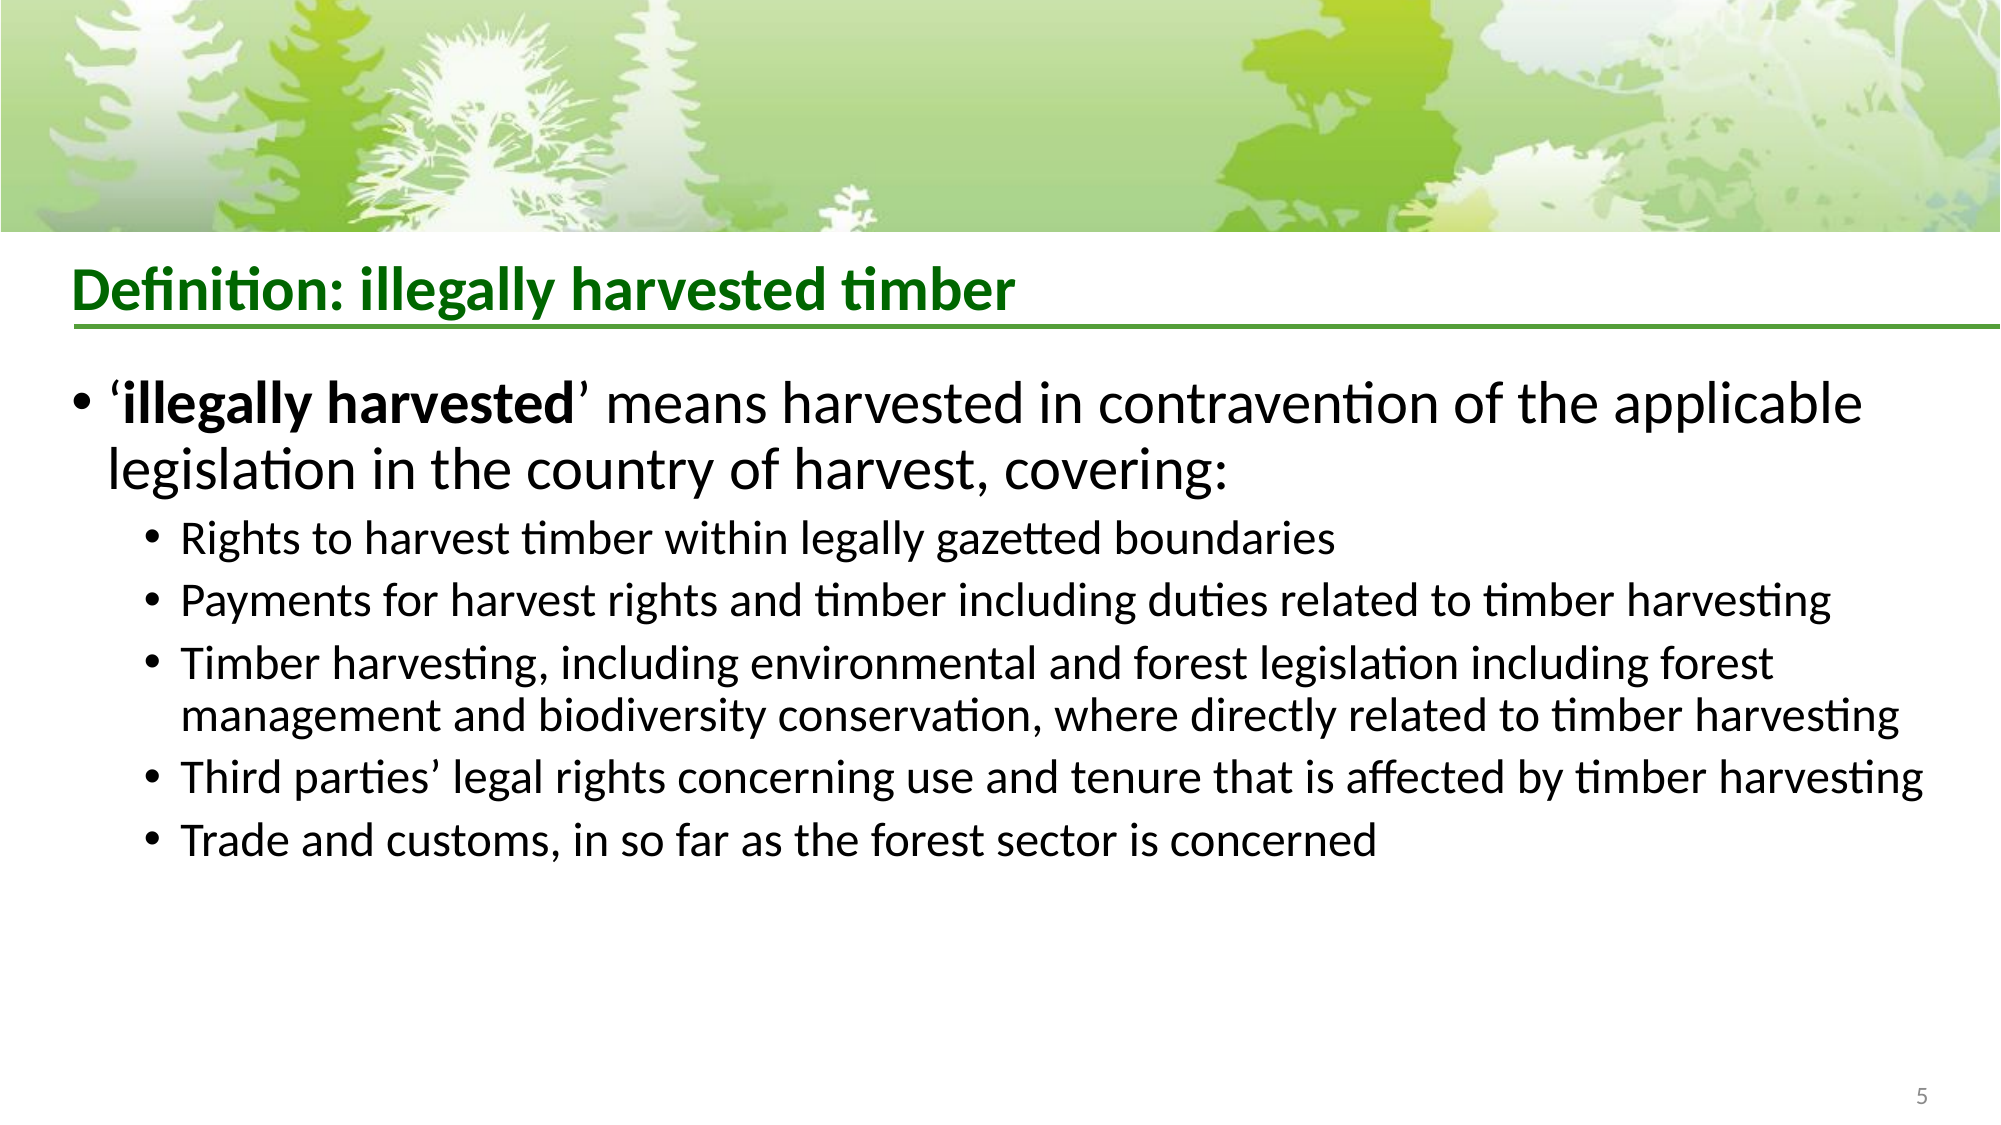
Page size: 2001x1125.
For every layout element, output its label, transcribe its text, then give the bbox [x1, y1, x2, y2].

title Definition: illegally harvested timber [56, 181, 1782, 364]
list ‘illegally harvested’ means harvested in contravention of the applicable legislation in the country of harvest, covering: Rights to harvest timber within legally gazetted boundaries Payments for harvest rights and timber including duties related to timber harvesting Timber harvesting, including environmental and forest legislation including forest management and biodiversity conservation, where directly related to timber harvesting Third parties’ legal rights concerning use and tenure that is affected by timber harvesting Trade and customs, in so far as the forest sector is concerned [56, 364, 1944, 970]
picture [0, 0, 2000, 232]
slide_number 5 [1493, 1065, 1944, 1125]
